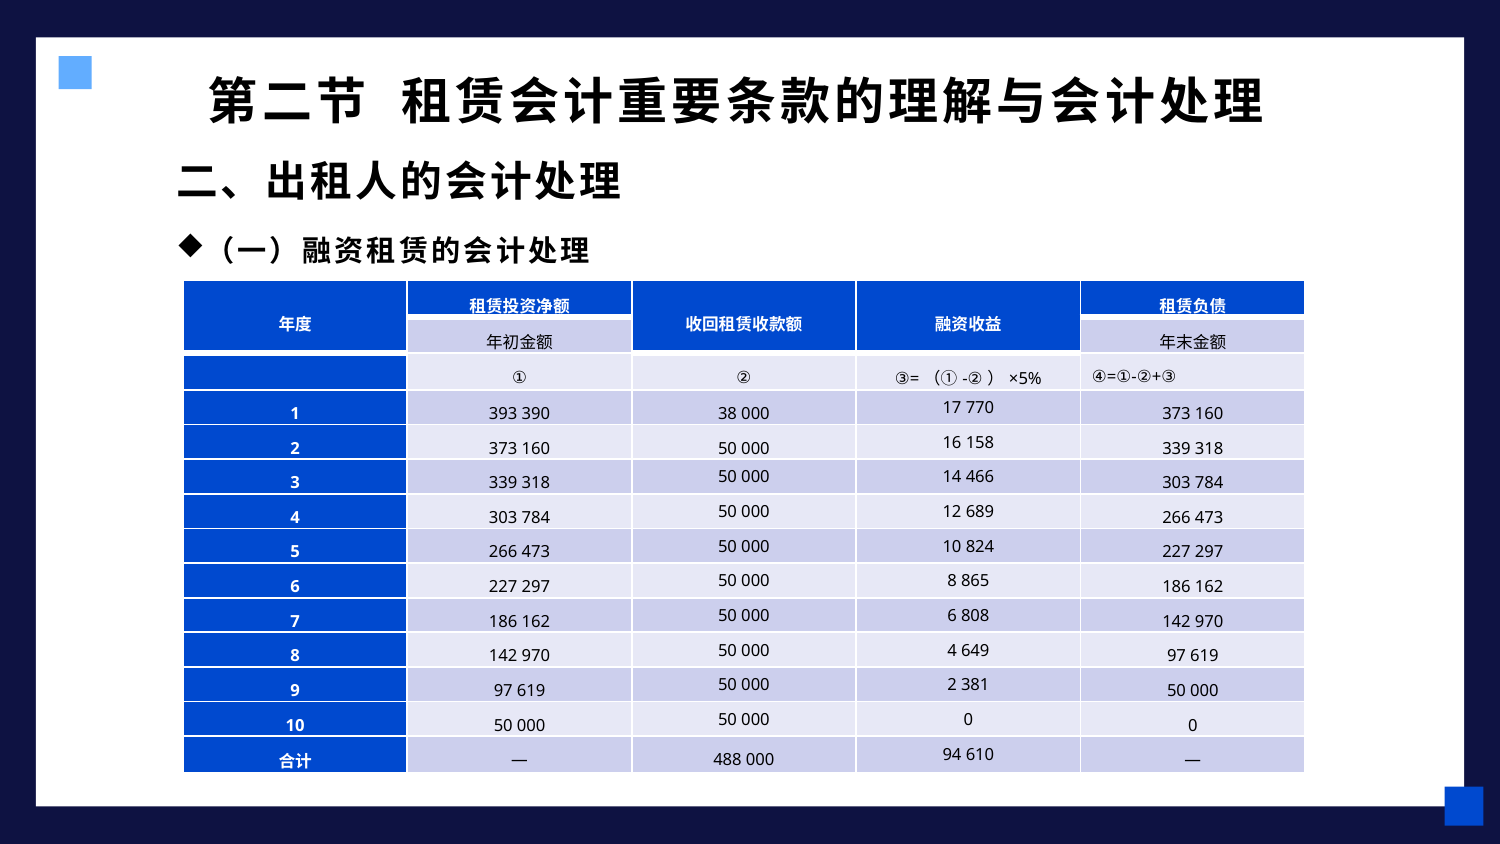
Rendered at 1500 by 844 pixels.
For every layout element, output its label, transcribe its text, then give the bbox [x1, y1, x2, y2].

table_cell 227 297 [408, 564, 631, 597]
table_header 收回租赁收款额 [633, 281, 855, 350]
table_cell ② [633, 356, 855, 389]
table_cell 373 160 [1081, 391, 1304, 424]
table_cell 339 318 [408, 460, 631, 493]
table_cell 5 [184, 529, 406, 562]
table_cell 4 [184, 495, 406, 528]
table_cell 38 000 [633, 391, 855, 424]
table_header 融资收益 [857, 281, 1080, 350]
table_cell 7 [184, 599, 406, 631]
table_header 年度 [184, 281, 406, 350]
table_cell 393 390 [408, 391, 631, 424]
title 第二节 租赁会计重要条款的理解与会计处理 [141, 48, 1327, 138]
table_header 租赁负债 [1081, 281, 1304, 314]
list 二、出租人的会计处理 （一）融资租赁的会计处理 [159, 144, 1388, 569]
table_cell 4 649 [857, 633, 1080, 666]
table_cell 142 970 [1081, 599, 1304, 631]
table_cell 488 000 [633, 737, 855, 772]
table_cell — [1081, 737, 1304, 772]
table_cell 50 000 [633, 599, 855, 631]
table_cell 50 000 [633, 633, 855, 666]
table_cell 12 689 [857, 495, 1080, 528]
table_cell 6 [184, 564, 406, 597]
table_cell 50 000 [633, 425, 855, 458]
table_cell 50 000 [633, 702, 855, 735]
table_cell 10 [184, 702, 406, 735]
table_cell 合计 [184, 737, 406, 772]
table_cell 303 784 [1081, 460, 1304, 493]
table_cell [184, 356, 406, 389]
table_cell 50 000 [633, 460, 855, 493]
table_cell 50 000 [1081, 668, 1304, 701]
table_header 租赁投资净额 [408, 281, 631, 314]
table_cell 8 [184, 633, 406, 666]
table_cell 266 473 [1081, 495, 1304, 528]
table_cell 2 381 [857, 668, 1080, 701]
table_cell 186 162 [408, 599, 631, 631]
table_cell 8 865 [857, 564, 1080, 597]
table_cell ① [408, 354, 631, 389]
table_cell 373 160 [408, 425, 631, 458]
table_cell 50 000 [633, 668, 855, 701]
table_cell 227 297 [1081, 529, 1304, 562]
table_cell 3 [184, 460, 406, 493]
table_cell 97 619 [1081, 633, 1304, 666]
table_cell ④=①-②+③ [1081, 354, 1304, 389]
table_cell 339 318 [1081, 425, 1304, 458]
table_cell 266 473 [408, 529, 631, 562]
table_cell 0 [857, 702, 1080, 735]
table_cell 1 [184, 391, 406, 424]
table_cell 50 000 [633, 564, 855, 597]
table_cell 94 610 [857, 737, 1080, 772]
table_cell 50 000 [633, 495, 855, 528]
table_cell 16 158 [857, 425, 1080, 458]
table_cell 50 000 [408, 702, 631, 735]
table_cell 年末金额 [1081, 320, 1304, 352]
table_cell 50 000 [633, 529, 855, 562]
table_cell ③=（①-②）×5% [857, 356, 1080, 389]
table_cell 6 808 [857, 599, 1080, 631]
table_cell 303 784 [408, 495, 631, 528]
table_cell — [408, 737, 631, 772]
table_cell 142 970 [408, 633, 631, 666]
table_cell 97 619 [408, 668, 631, 701]
table_cell 186 162 [1081, 564, 1304, 597]
table_cell 年初金额 [408, 320, 631, 352]
table_cell 14 466 [857, 460, 1080, 493]
table_cell 9 [184, 668, 406, 701]
table_cell 17 770 [857, 391, 1080, 424]
table_cell 10 824 [857, 529, 1080, 562]
table_cell 2 [184, 425, 406, 458]
table_cell 0 [1081, 702, 1304, 735]
